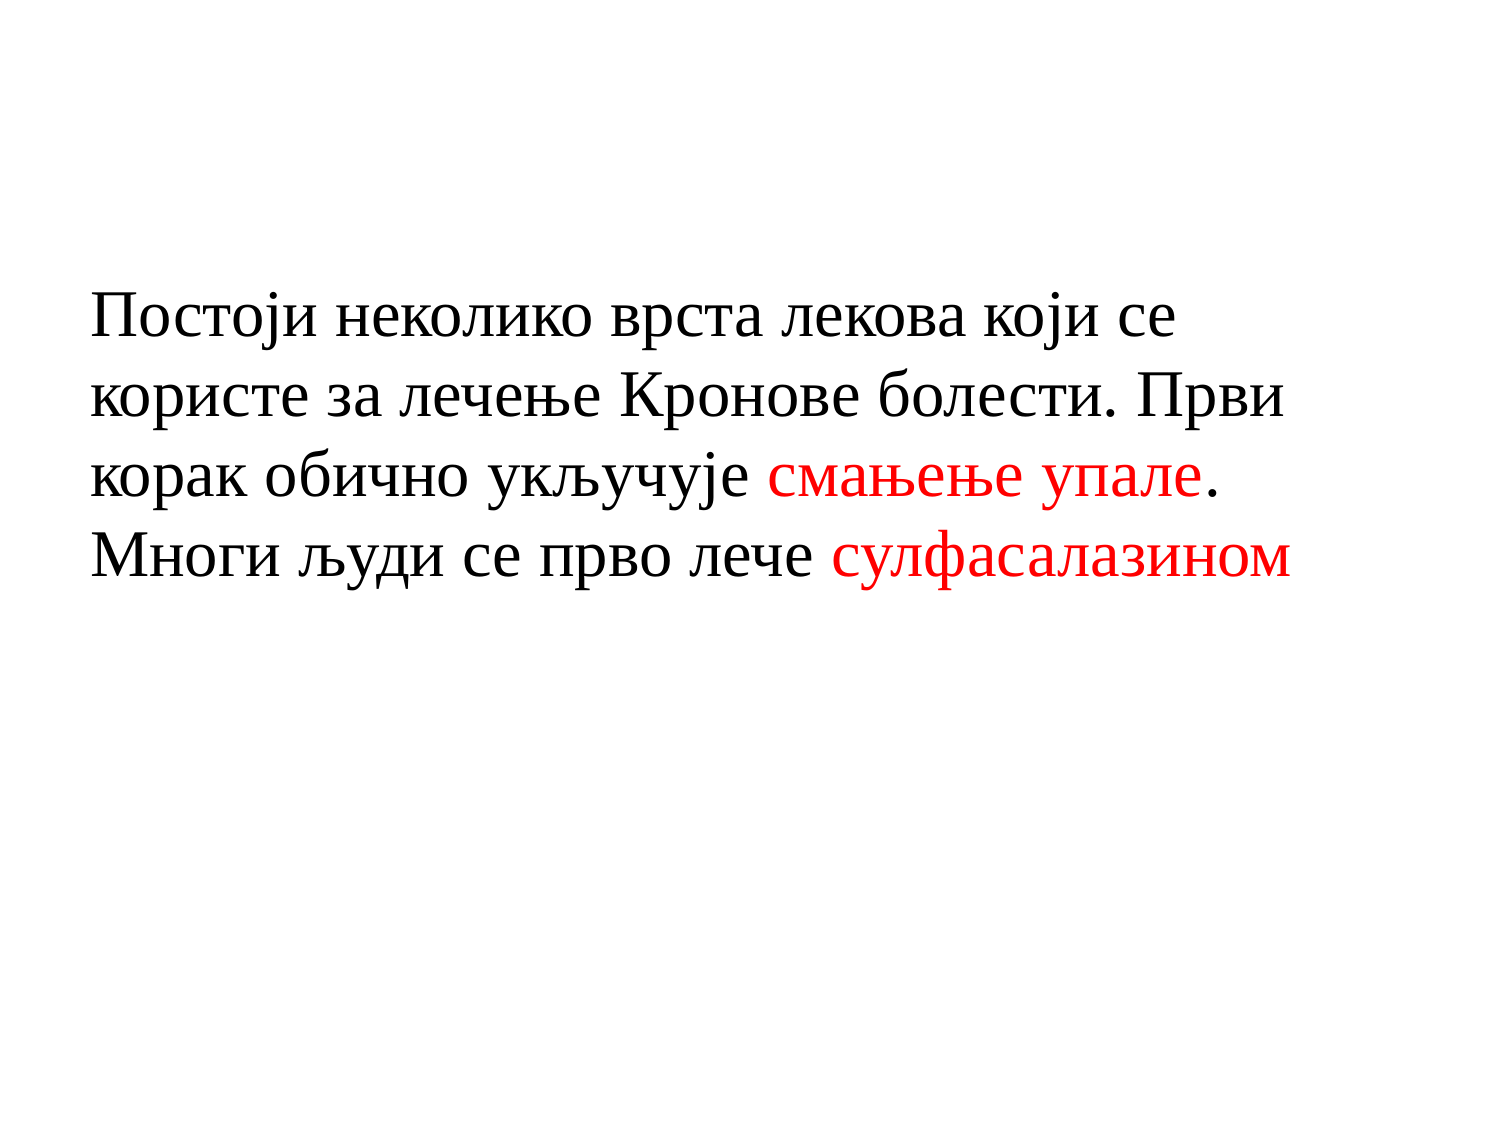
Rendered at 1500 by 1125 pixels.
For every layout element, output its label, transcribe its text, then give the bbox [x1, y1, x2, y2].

list Постоји неколико врста лекова који се користе за лечење Кронове болести. Први корак обично укључује смањење упале. Многи људи се прво лече сулфасалазином [75, 262, 1425, 1005]
